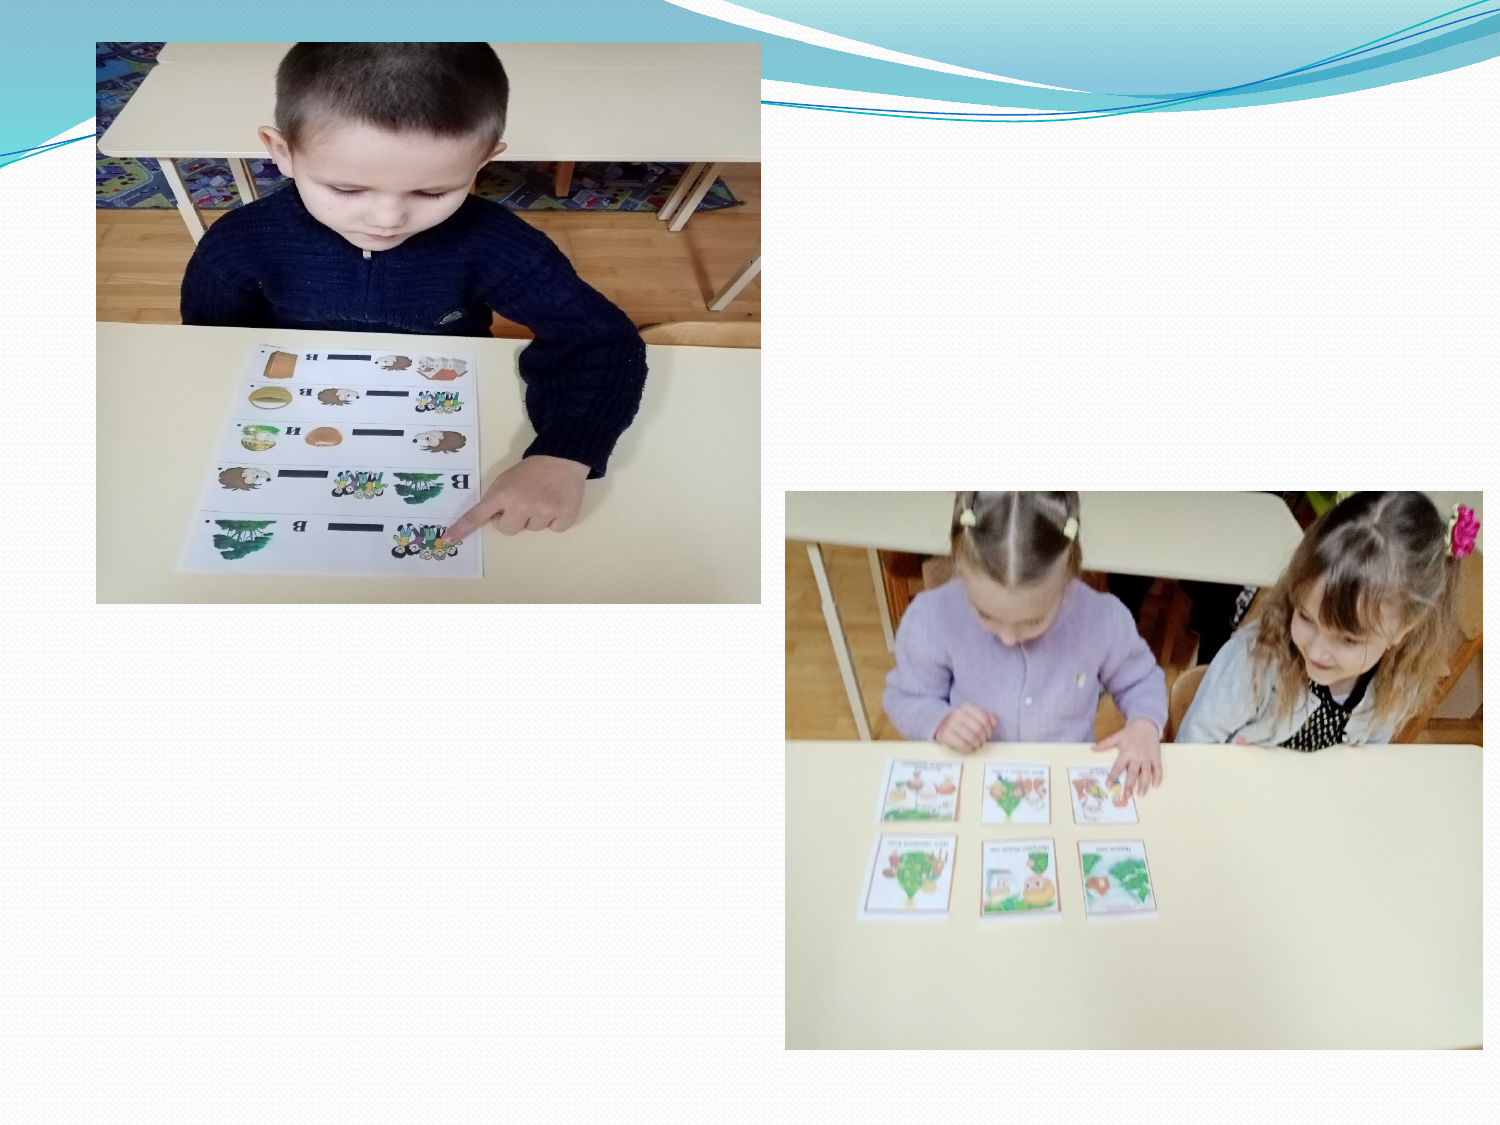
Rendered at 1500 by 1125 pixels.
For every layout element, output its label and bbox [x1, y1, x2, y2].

picture [96, 42, 762, 604]
picture [785, 491, 1483, 1050]
